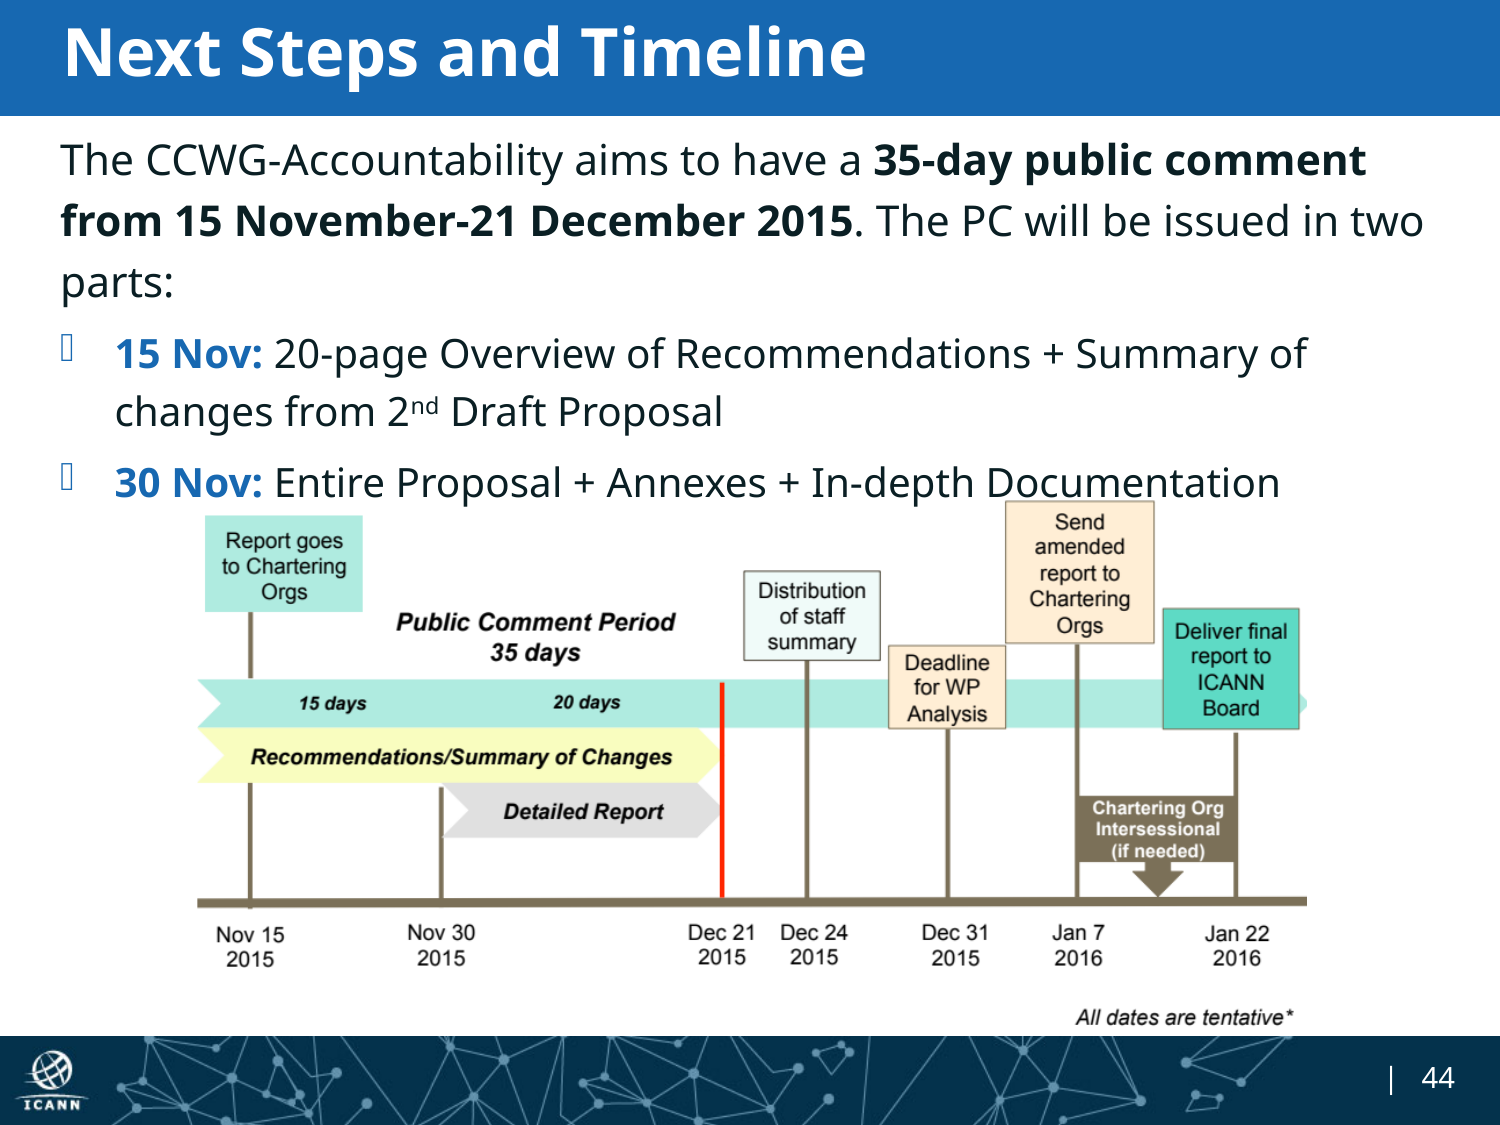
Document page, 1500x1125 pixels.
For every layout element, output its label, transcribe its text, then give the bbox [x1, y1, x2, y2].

text_box Next Steps and Timeline [0, 0, 1500, 116]
text_box The CCWG-Accountability aims to have a 35-day public comment from 15 November-21 December 2015. The PC will be issued in two parts: 15 Nov: 20-page Overview of Recommendations + Summary of changes from 2nd Draft Proposal 30 Nov: Entire Proposal + Annexes + In-depth Documentation [45, 115, 1483, 515]
picture [0, 1036, 1500, 1125]
picture [197, 499, 1308, 1030]
